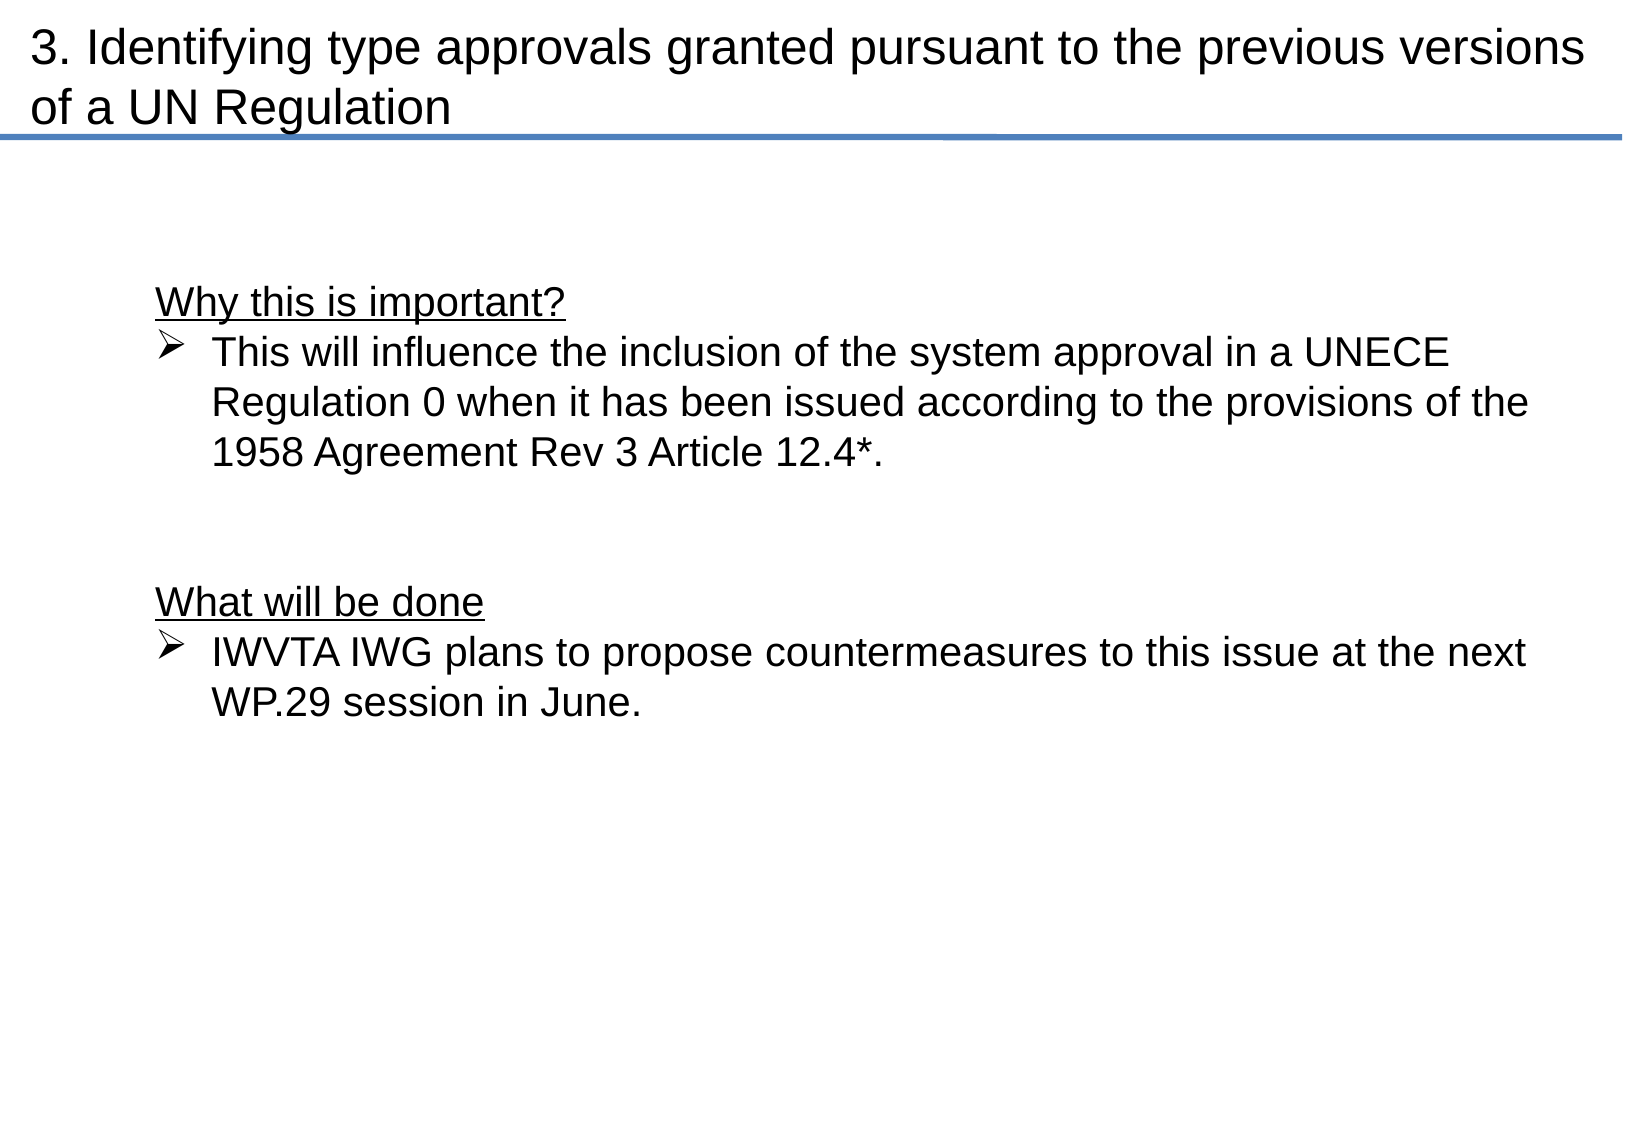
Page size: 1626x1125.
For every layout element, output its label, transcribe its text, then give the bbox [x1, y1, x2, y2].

text_box 3. Identifying type approvals granted pursuant to the previous versions of a UN Regulation [15, 7, 1604, 142]
text_box Why this is important? This will influence the inclusion of the system approval in a UNECE Regulation 0 when it has been issued according to the provisions of the 1958 Agreement Rev 3 Article 12.4*. What will be done IWVTA IWG plans to propose countermeasures to this issue at the next WP.29 session in June. [65, 267, 1560, 733]
